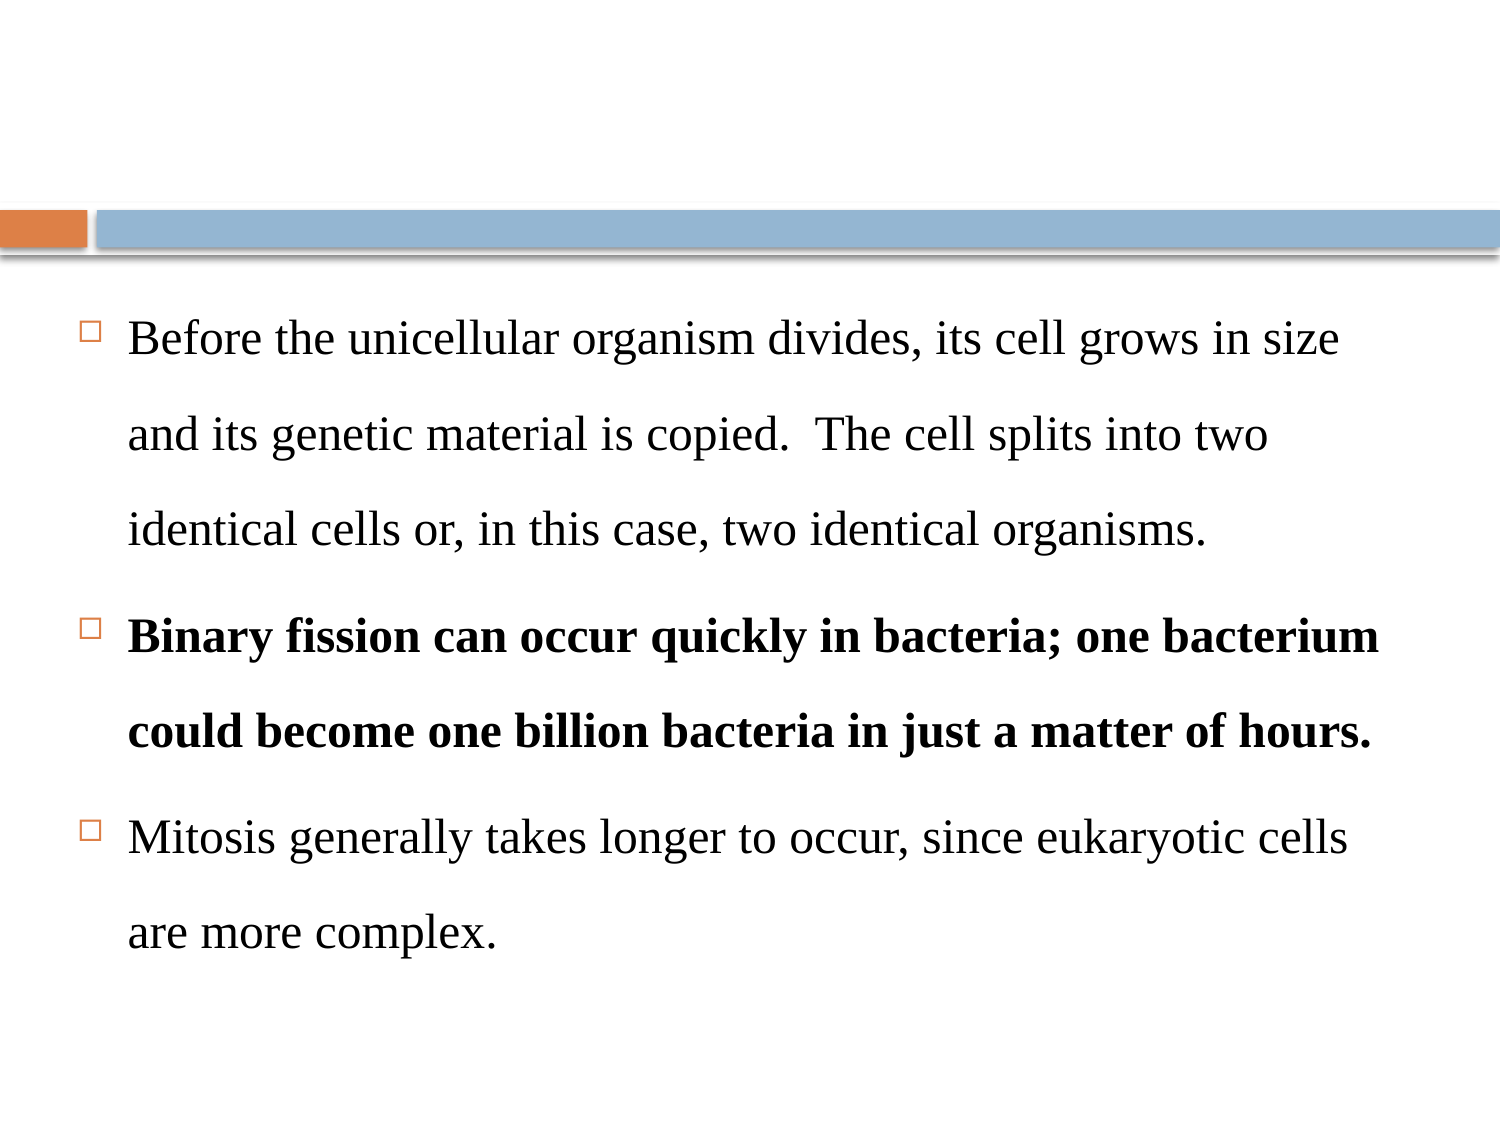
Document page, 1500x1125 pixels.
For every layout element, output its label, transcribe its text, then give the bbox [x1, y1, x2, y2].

list Before the unicellular organism divides, its cell grows in size and its genetic material is copied. The cell splits into two identical cells or, in this case, two identical organisms. Binary fission can occur quickly in bacteria; one bacterium could become one billion bacteria in just a matter of hours. Mitosis generally takes longer to occur, since eukaryotic cells are more complex. [62, 262, 1400, 1063]
